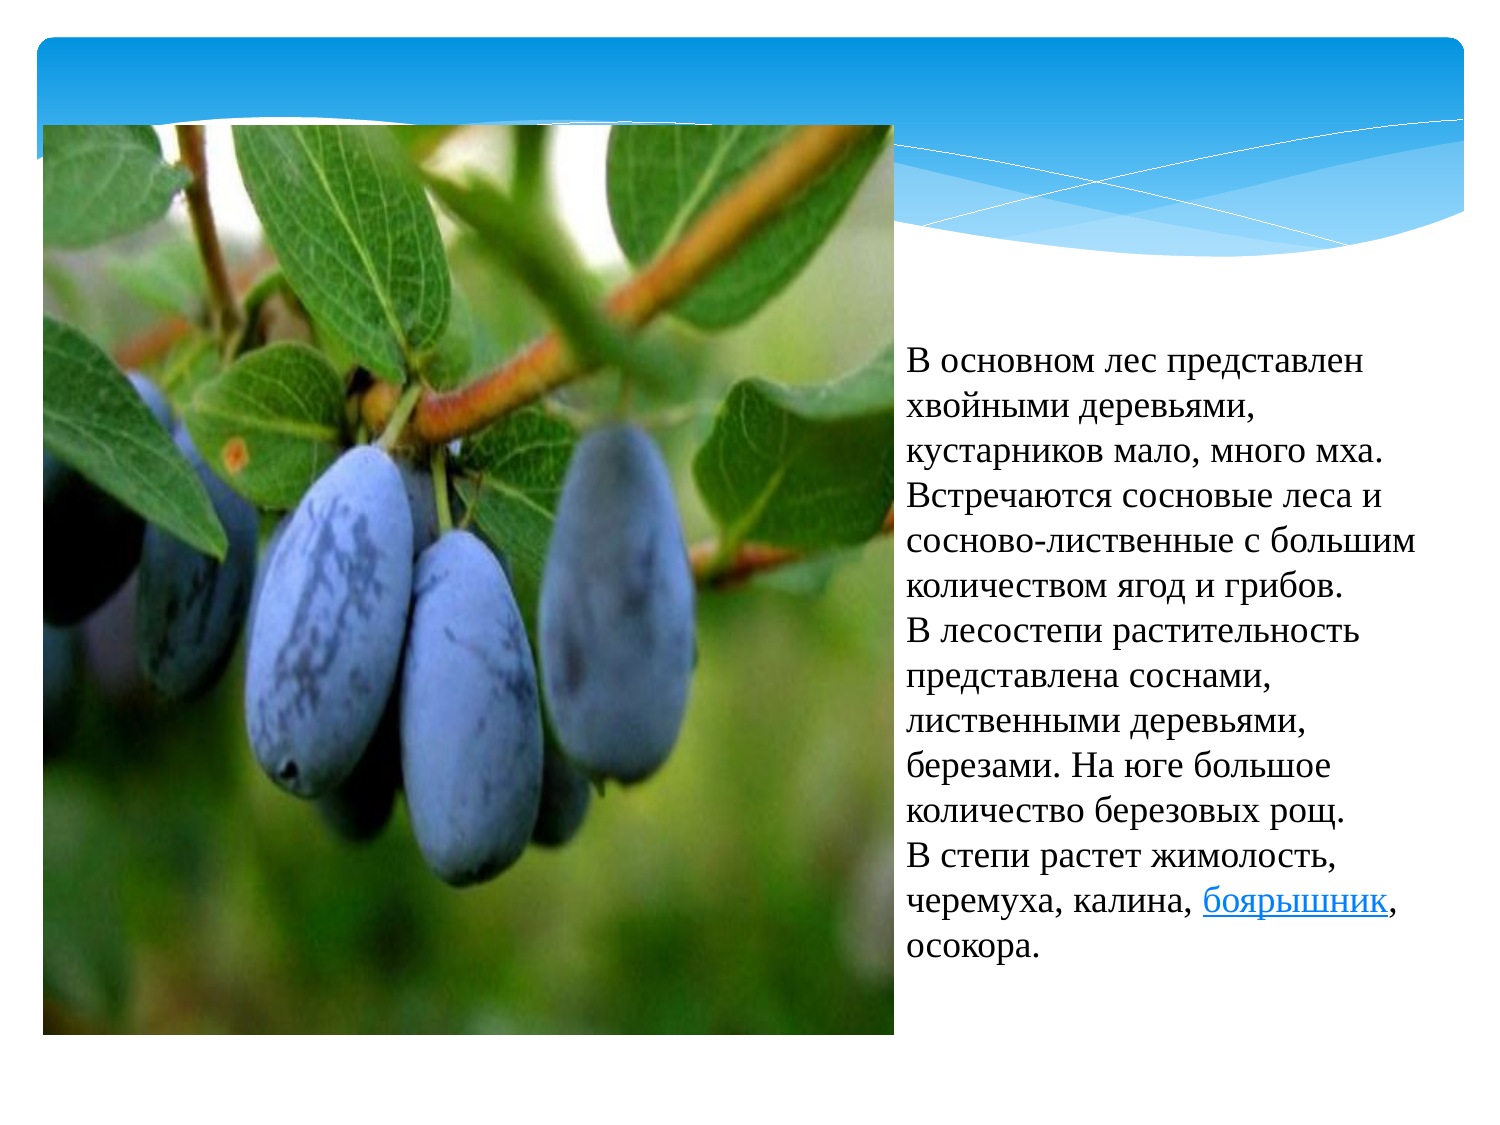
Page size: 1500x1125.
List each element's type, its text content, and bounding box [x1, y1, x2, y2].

picture [43, 125, 894, 1036]
text_box В основном лес представлен хвойными деревьями, кустарников мало, много мха. Встречаются сосновые леса и сосново-лиственные с большим количеством ягод и грибов. В лесостепи растительность представлена соснами, лиственными деревьями, березами. На юге большое количество березовых рощ. В степи растет жимолость, черемуха, калина, боярышник, осокора. [899, 327, 1459, 973]
